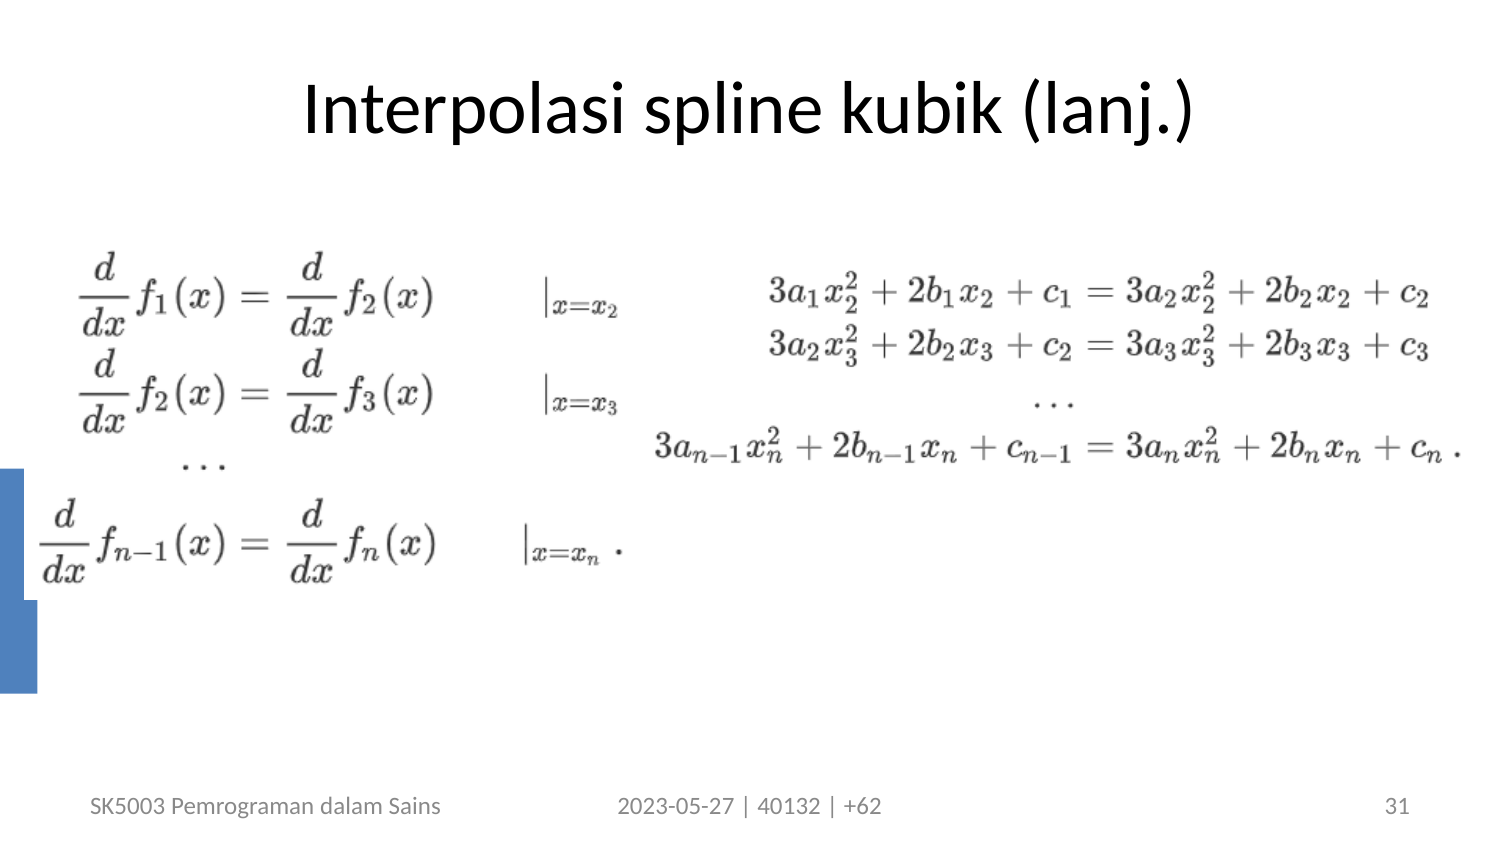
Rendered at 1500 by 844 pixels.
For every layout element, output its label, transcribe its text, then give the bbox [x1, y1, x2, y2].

footer 2023-05-27 | 40132 | +62 [512, 782, 988, 827]
slide_number SK5003 Pemrograman dalam Sains [75, 782, 463, 827]
picture [640, 261, 1469, 476]
slide_number 31 [1074, 782, 1425, 827]
picture [24, 235, 638, 600]
title Interpolasi spline kubik (lanj.) [74, 33, 1426, 175]
